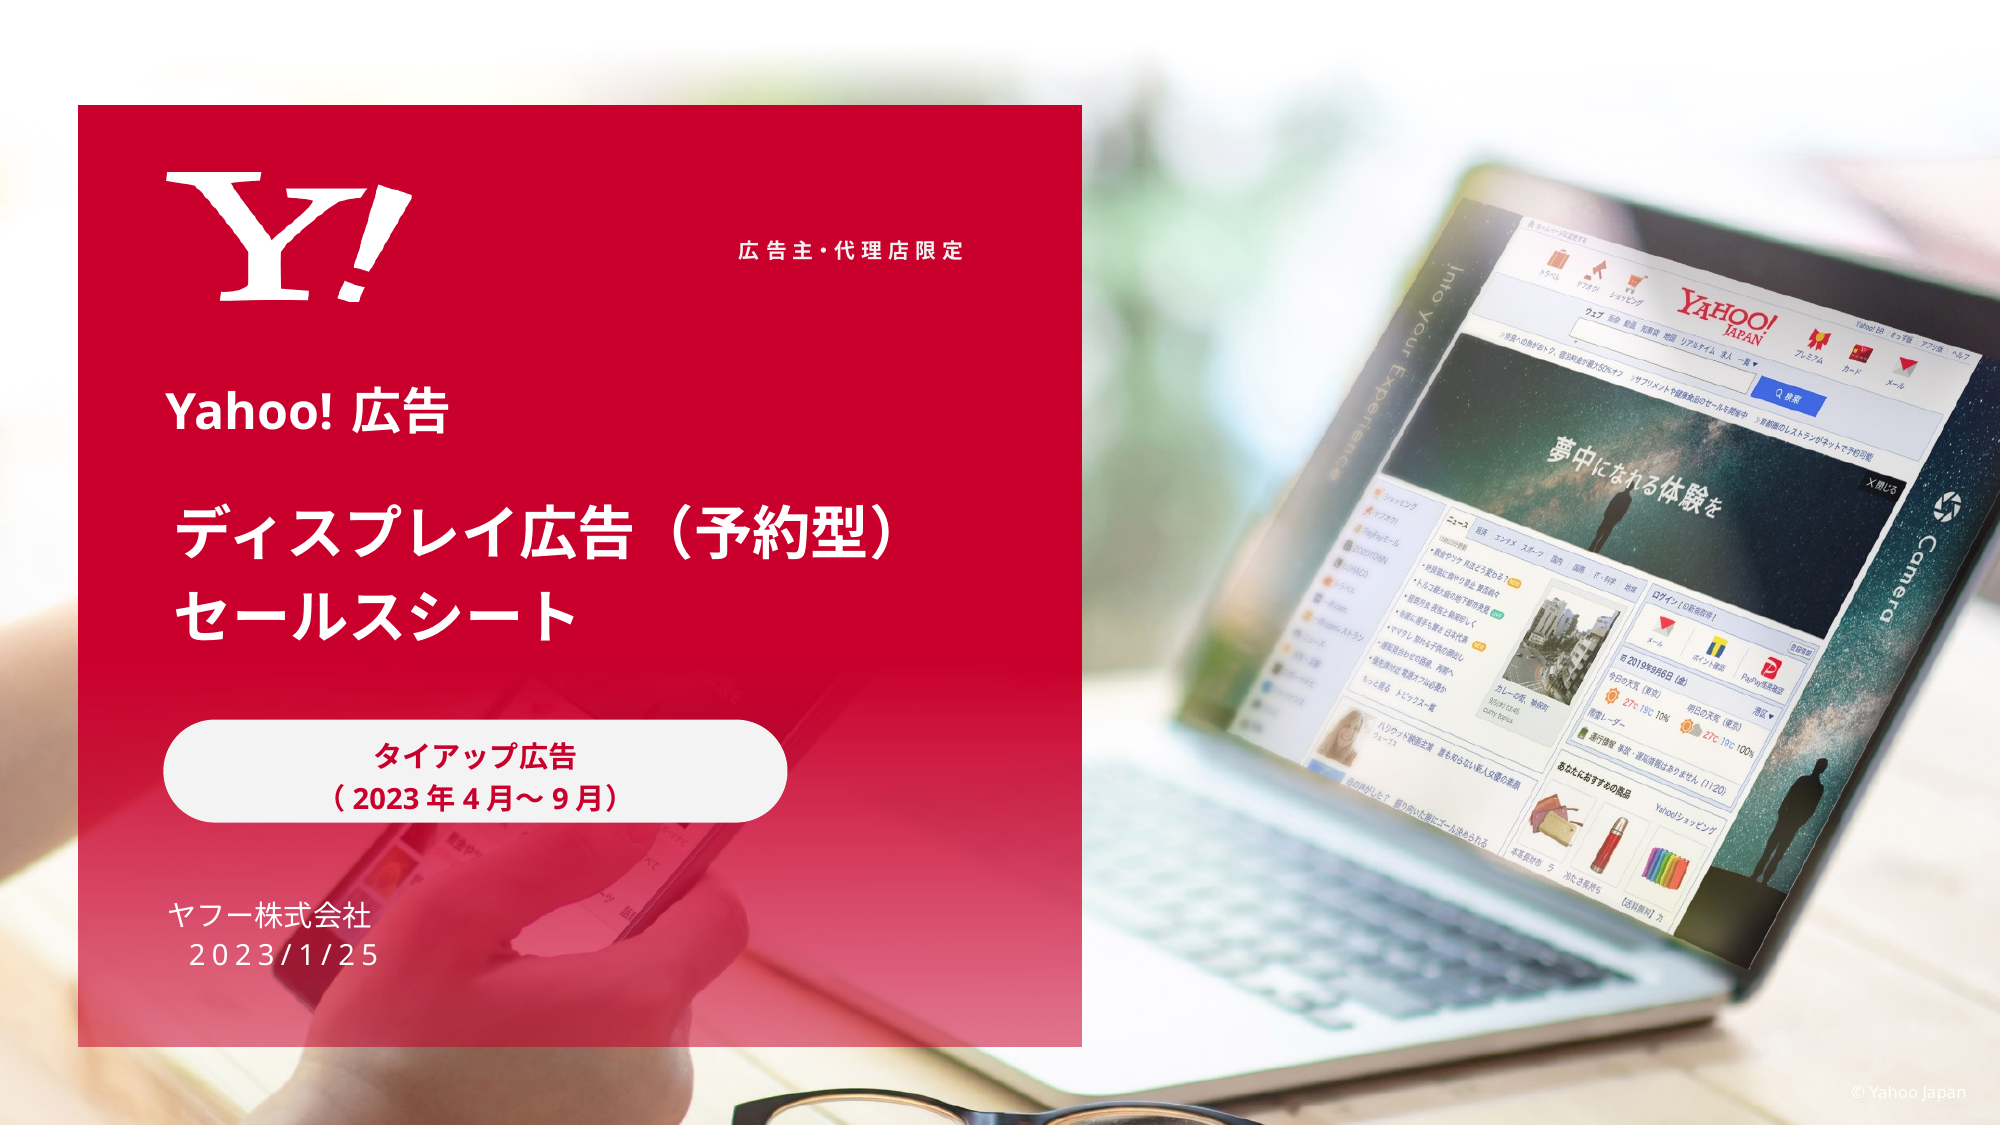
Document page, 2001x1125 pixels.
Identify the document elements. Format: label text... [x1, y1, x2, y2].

picture [0, 0, 2000, 1125]
title ディスプレイ広告（予約型） セールスシート [166, 457, 1000, 676]
